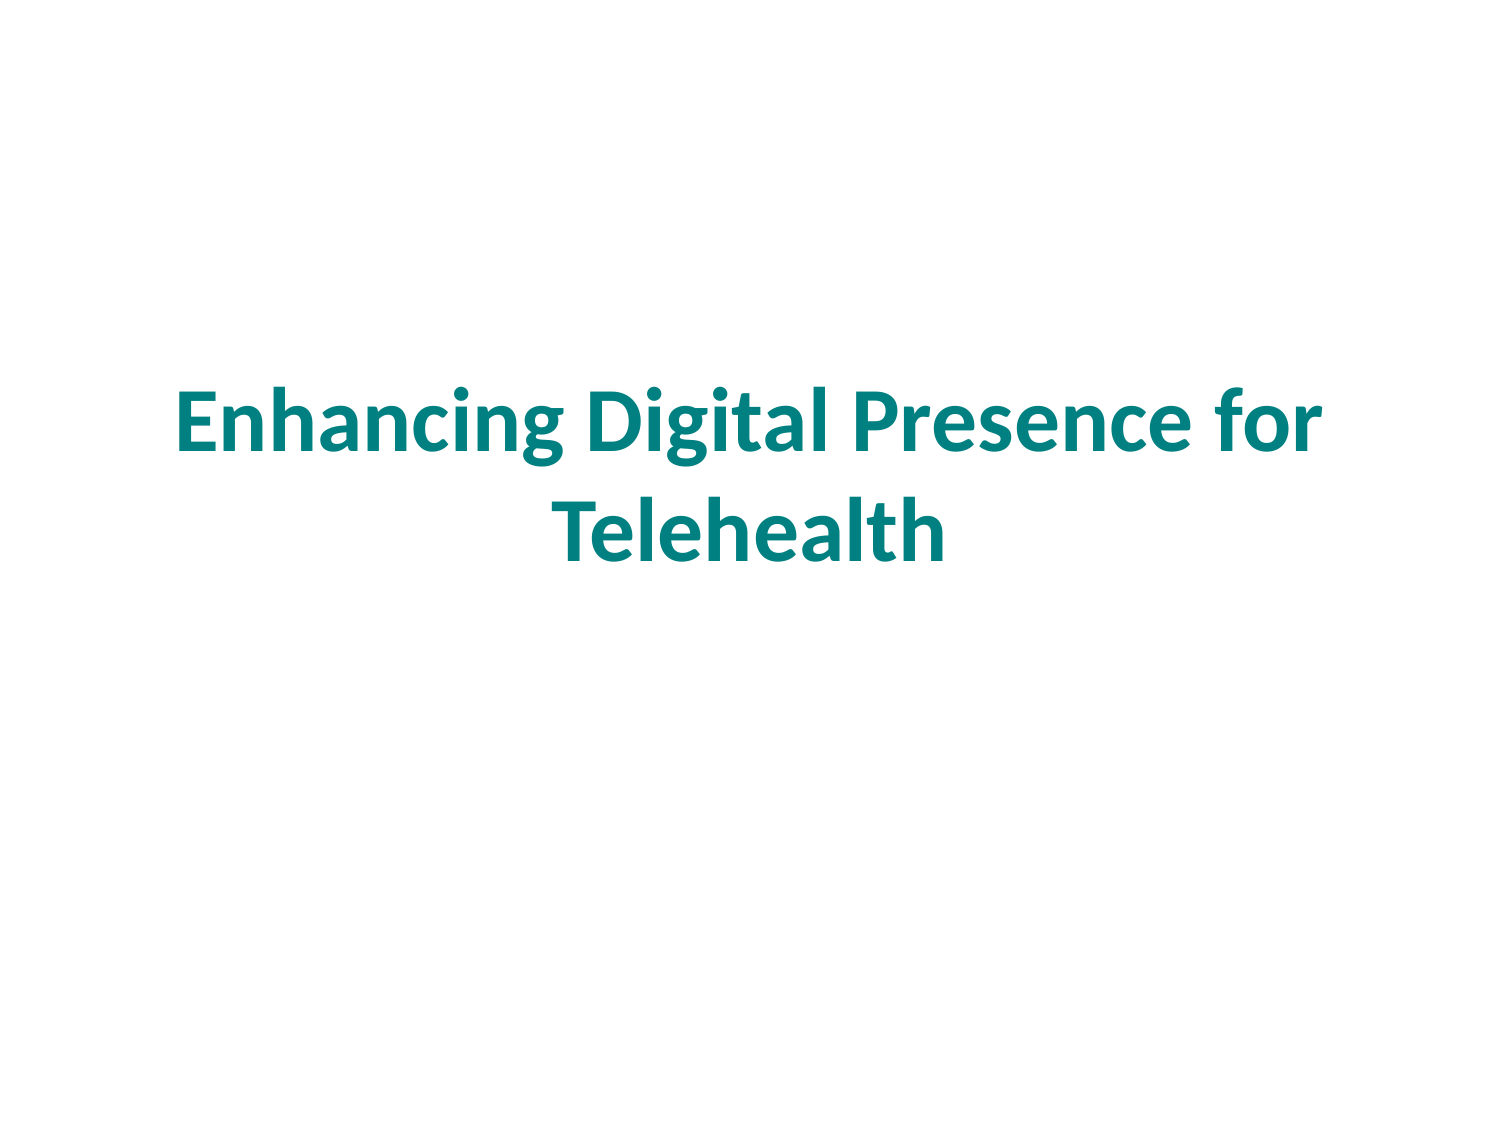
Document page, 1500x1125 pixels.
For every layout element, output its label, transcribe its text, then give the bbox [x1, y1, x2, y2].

title Enhancing Digital Presence for Telehealth [112, 349, 1388, 591]
